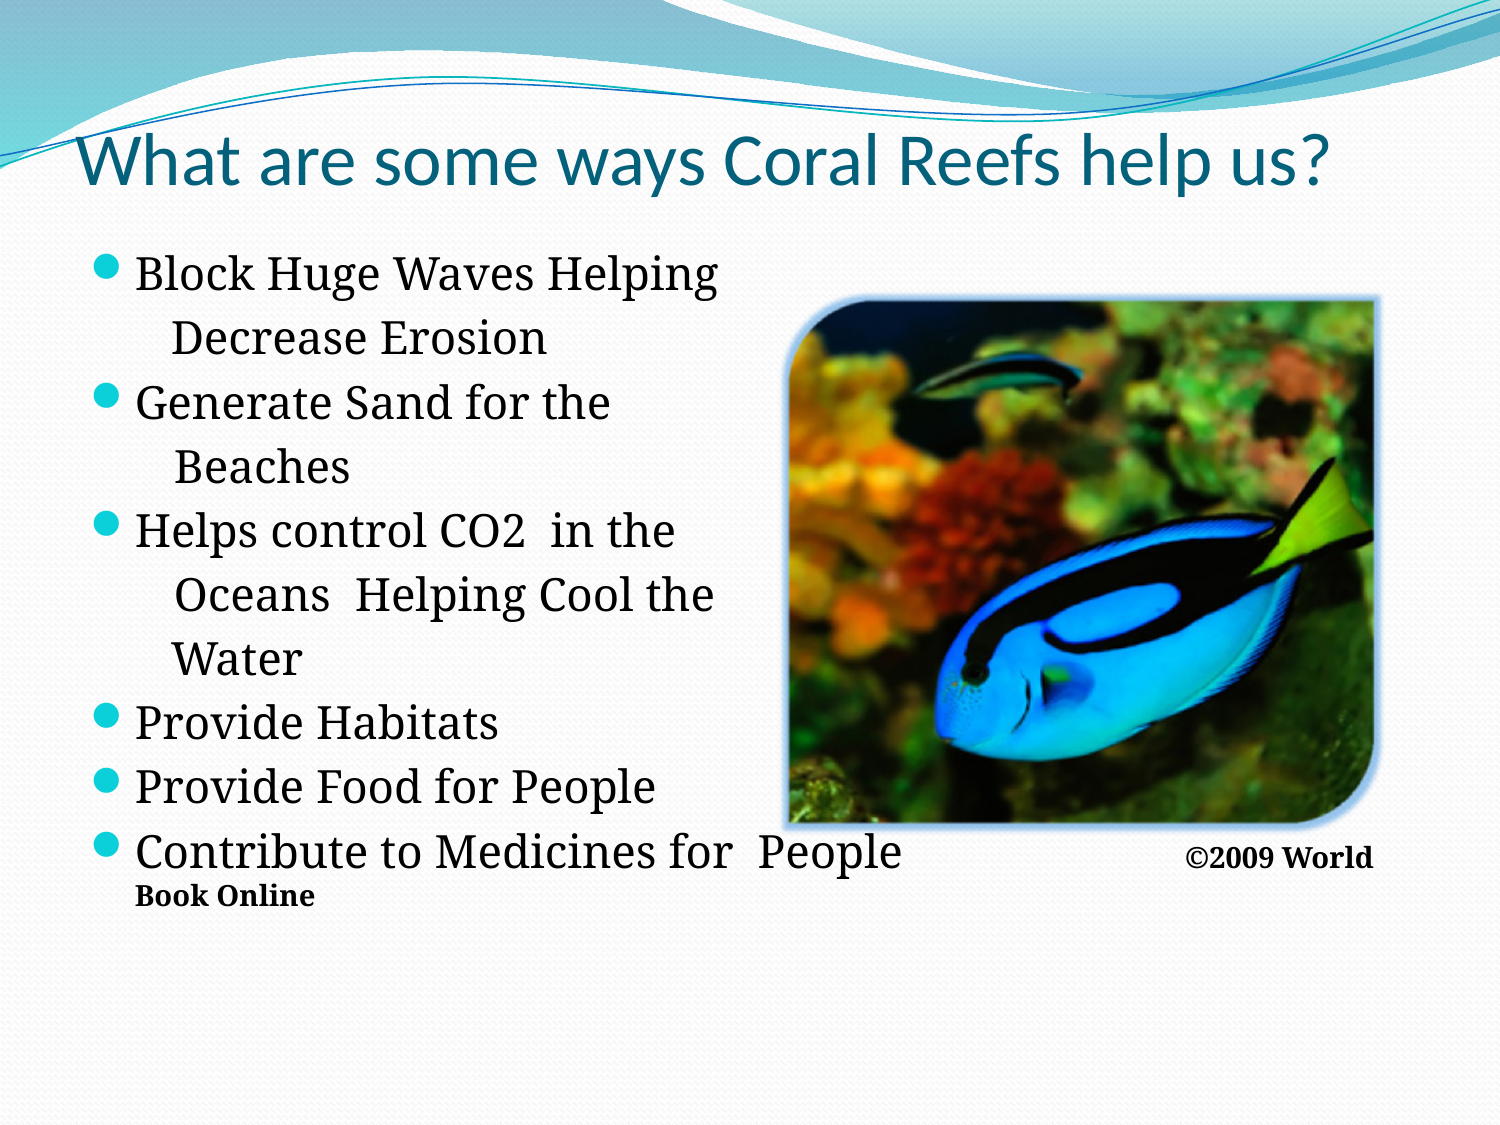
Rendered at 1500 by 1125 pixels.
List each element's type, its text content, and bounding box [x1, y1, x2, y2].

title What are some ways Coral Reefs help us? [74, 115, 1426, 201]
list Block Huge Waves Helping Decrease Erosion Generate Sand for the Beaches Helps control CO2 in the Oceans Helping Cool the Water Provide Habitats Provide Food for People Contribute to Medicines for People ©2009 World Book Online [74, 237, 1426, 1038]
picture [787, 299, 1376, 826]
